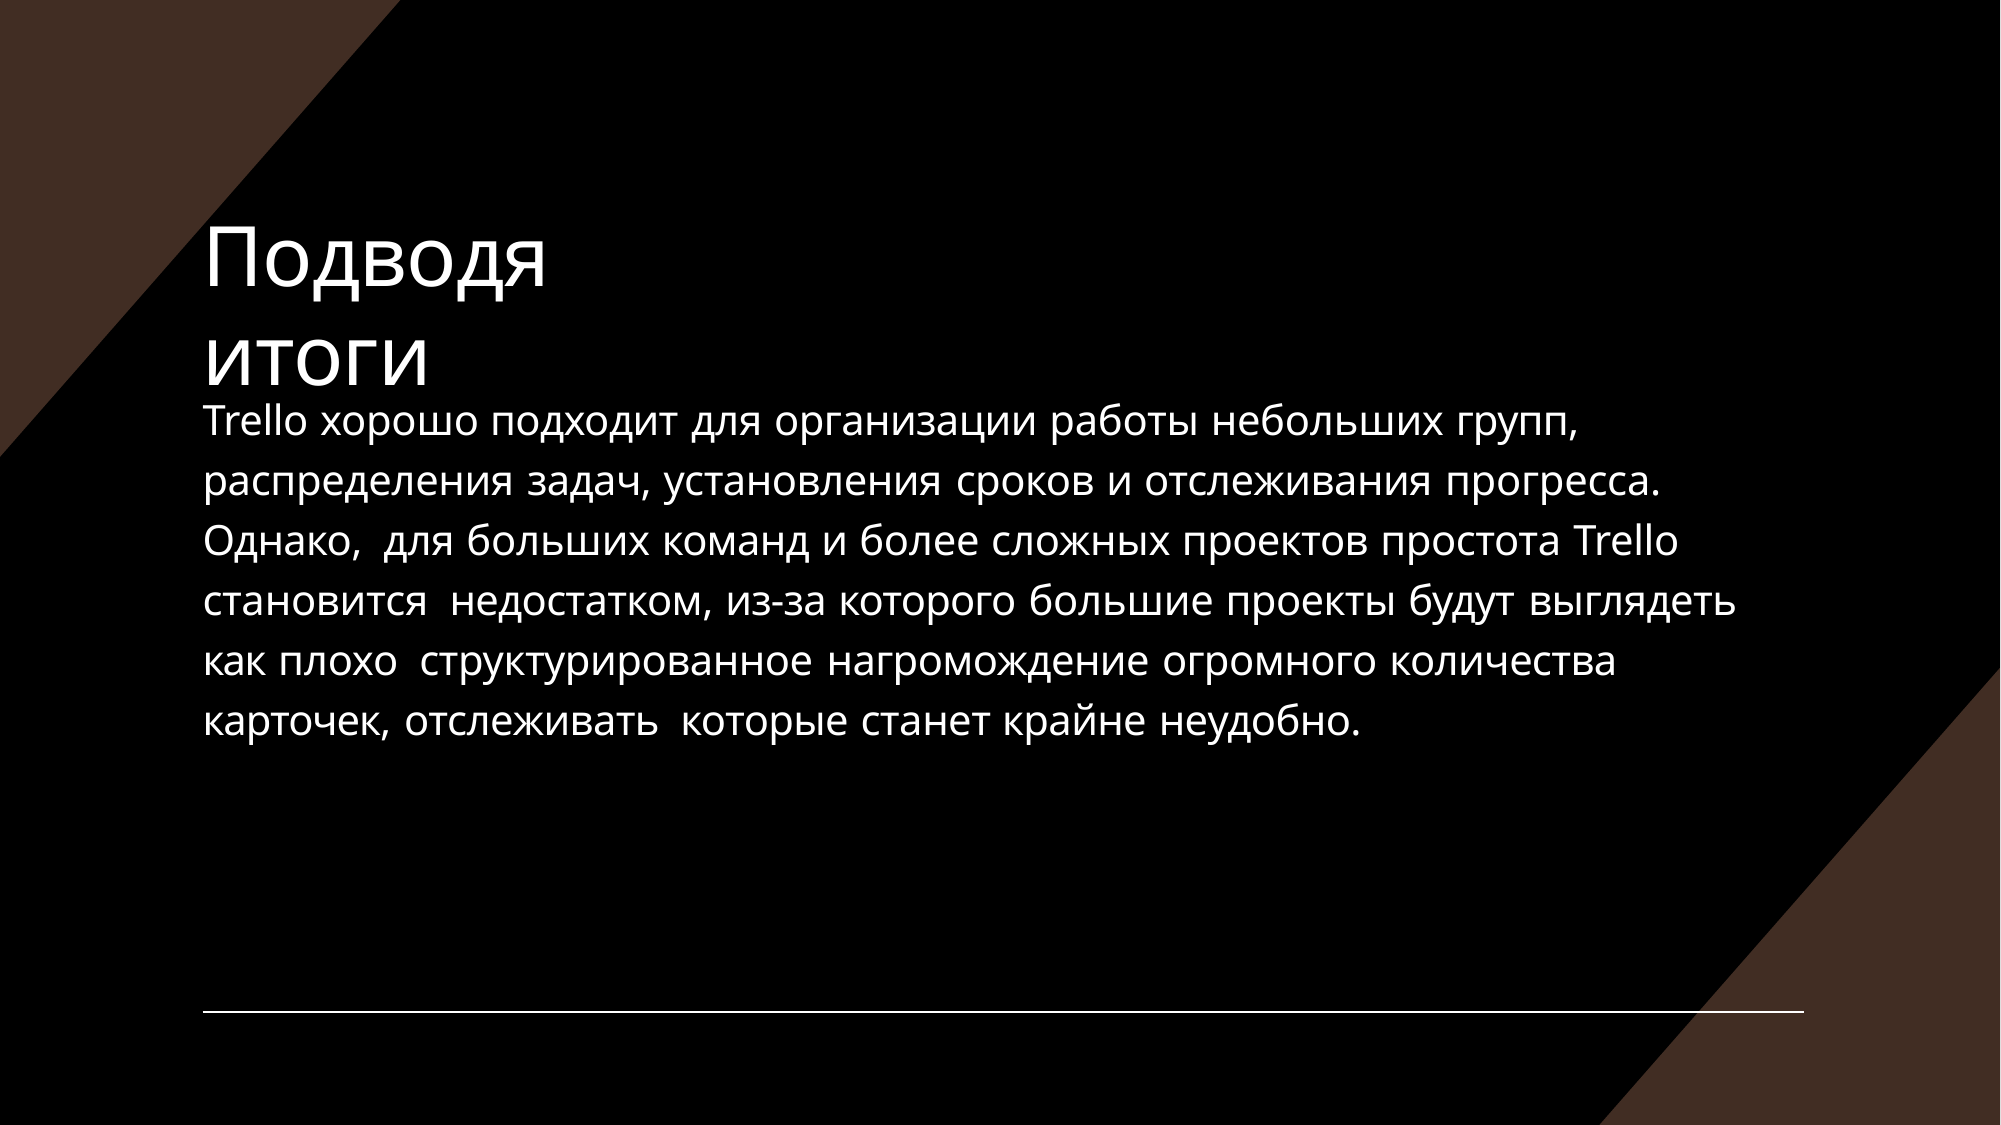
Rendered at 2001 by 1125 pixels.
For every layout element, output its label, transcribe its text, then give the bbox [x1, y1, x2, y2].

text_box [1599, 667, 2000, 1125]
text_box [0, 0, 401, 457]
title Подводя итоги [200, 200, 770, 381]
text_box Trello хорошо подходит для организации работы небольших групп, распределения задач, установления сроков и отслеживания прогресса. Однако, для больших команд и более сложных проектов простота Trello становится недостатком, из-за которого большие проекты будут выглядеть как плохо структурированное нагромождение огромного количества карточек, отслеживать которые станет крайне неудобно. [200, 381, 1775, 744]
